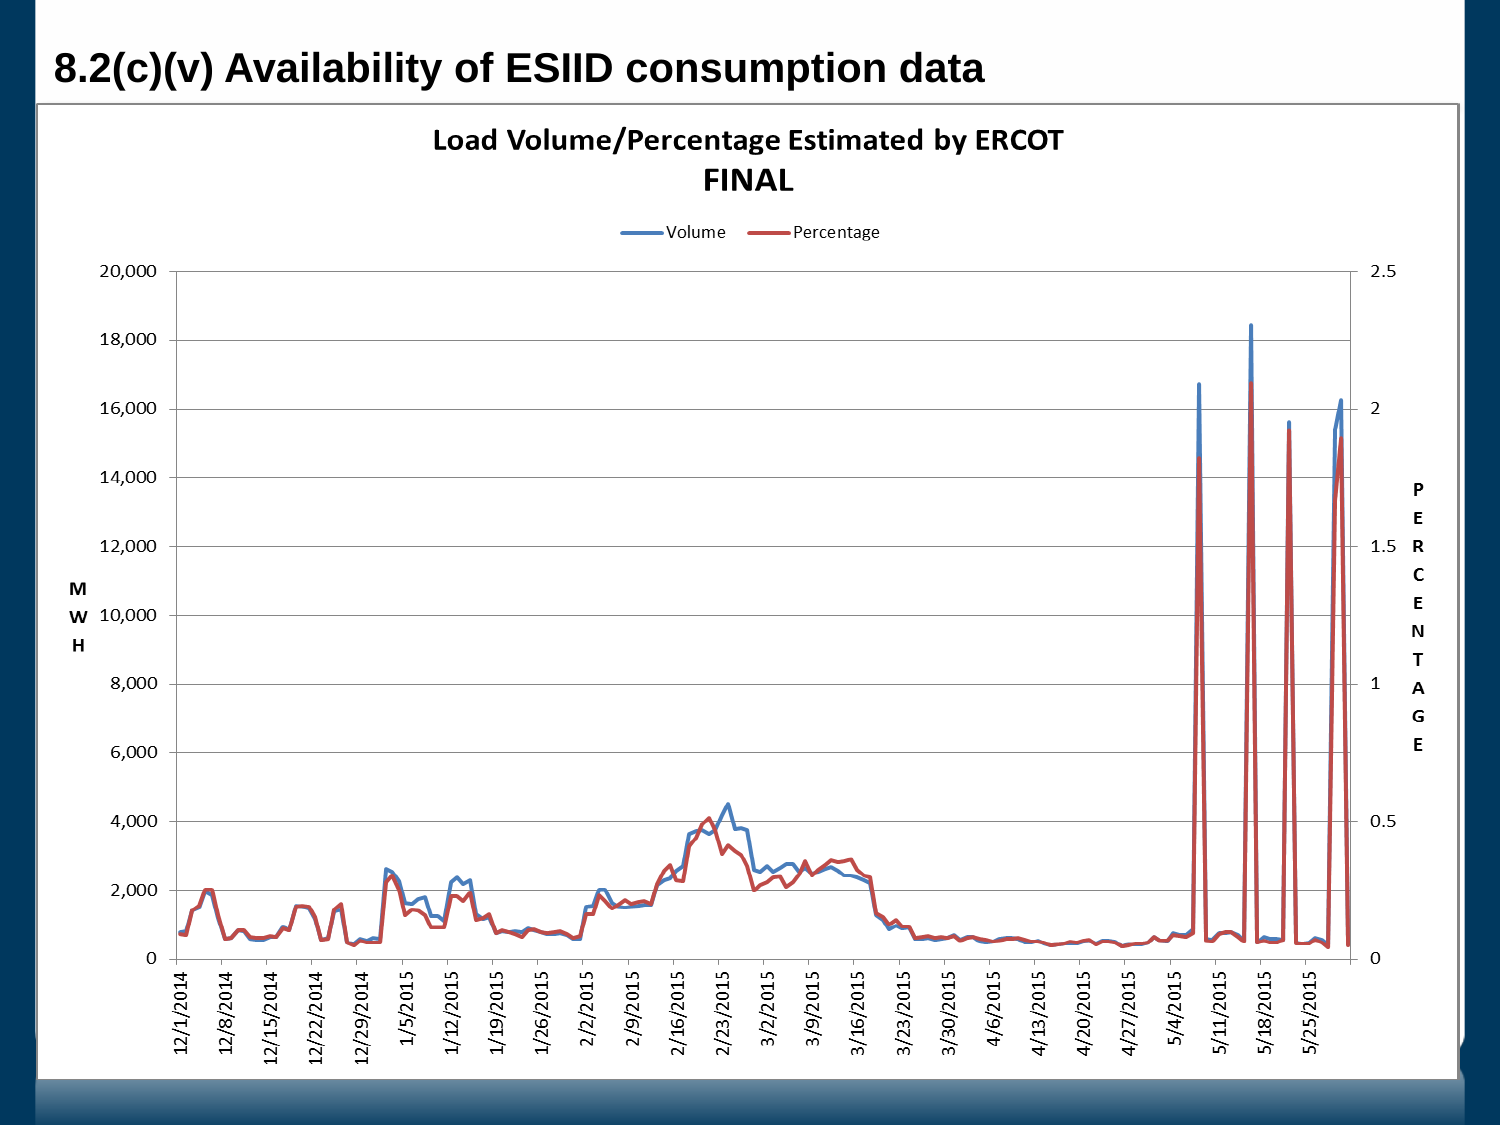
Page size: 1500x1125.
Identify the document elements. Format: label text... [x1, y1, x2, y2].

title 8.2(c)(v) Availability of ESIID consumption data [38, 27, 1427, 102]
picture [35, 0, 1465, 1125]
